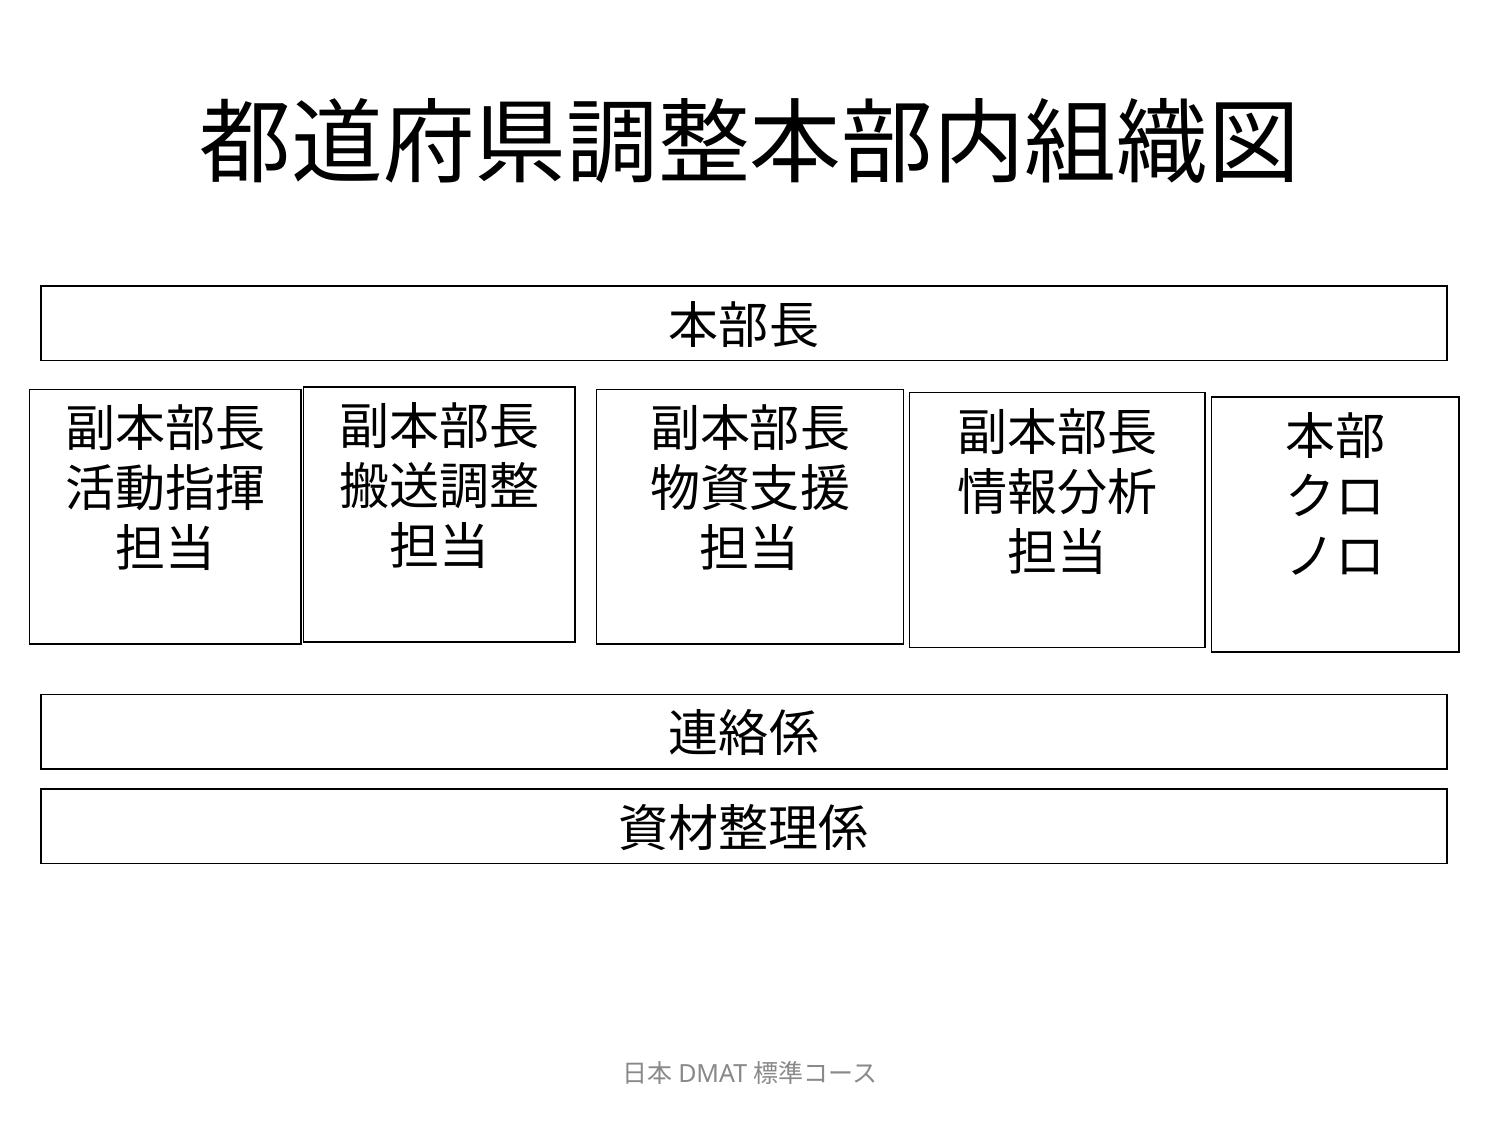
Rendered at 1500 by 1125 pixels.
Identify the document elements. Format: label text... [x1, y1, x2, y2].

footer 日本DMAT標準コース [512, 1042, 988, 1103]
text_box 副本部長 搬送調整 担当 [303, 387, 576, 642]
text_box 副本部長 情報分析 担当 [909, 392, 1205, 648]
text_box 副本部長 物資支援 担当 [596, 389, 904, 644]
text_box 資材整理係 [41, 788, 1447, 864]
title 都道府県調整本部内組織図 [75, 45, 1425, 233]
text_box 連絡係 [41, 694, 1447, 770]
text_box 副本部長 活動指揮担当 [29, 389, 301, 644]
text_box 本部長 [41, 285, 1447, 361]
text_box 本部 クロ ノロ [1211, 397, 1460, 652]
